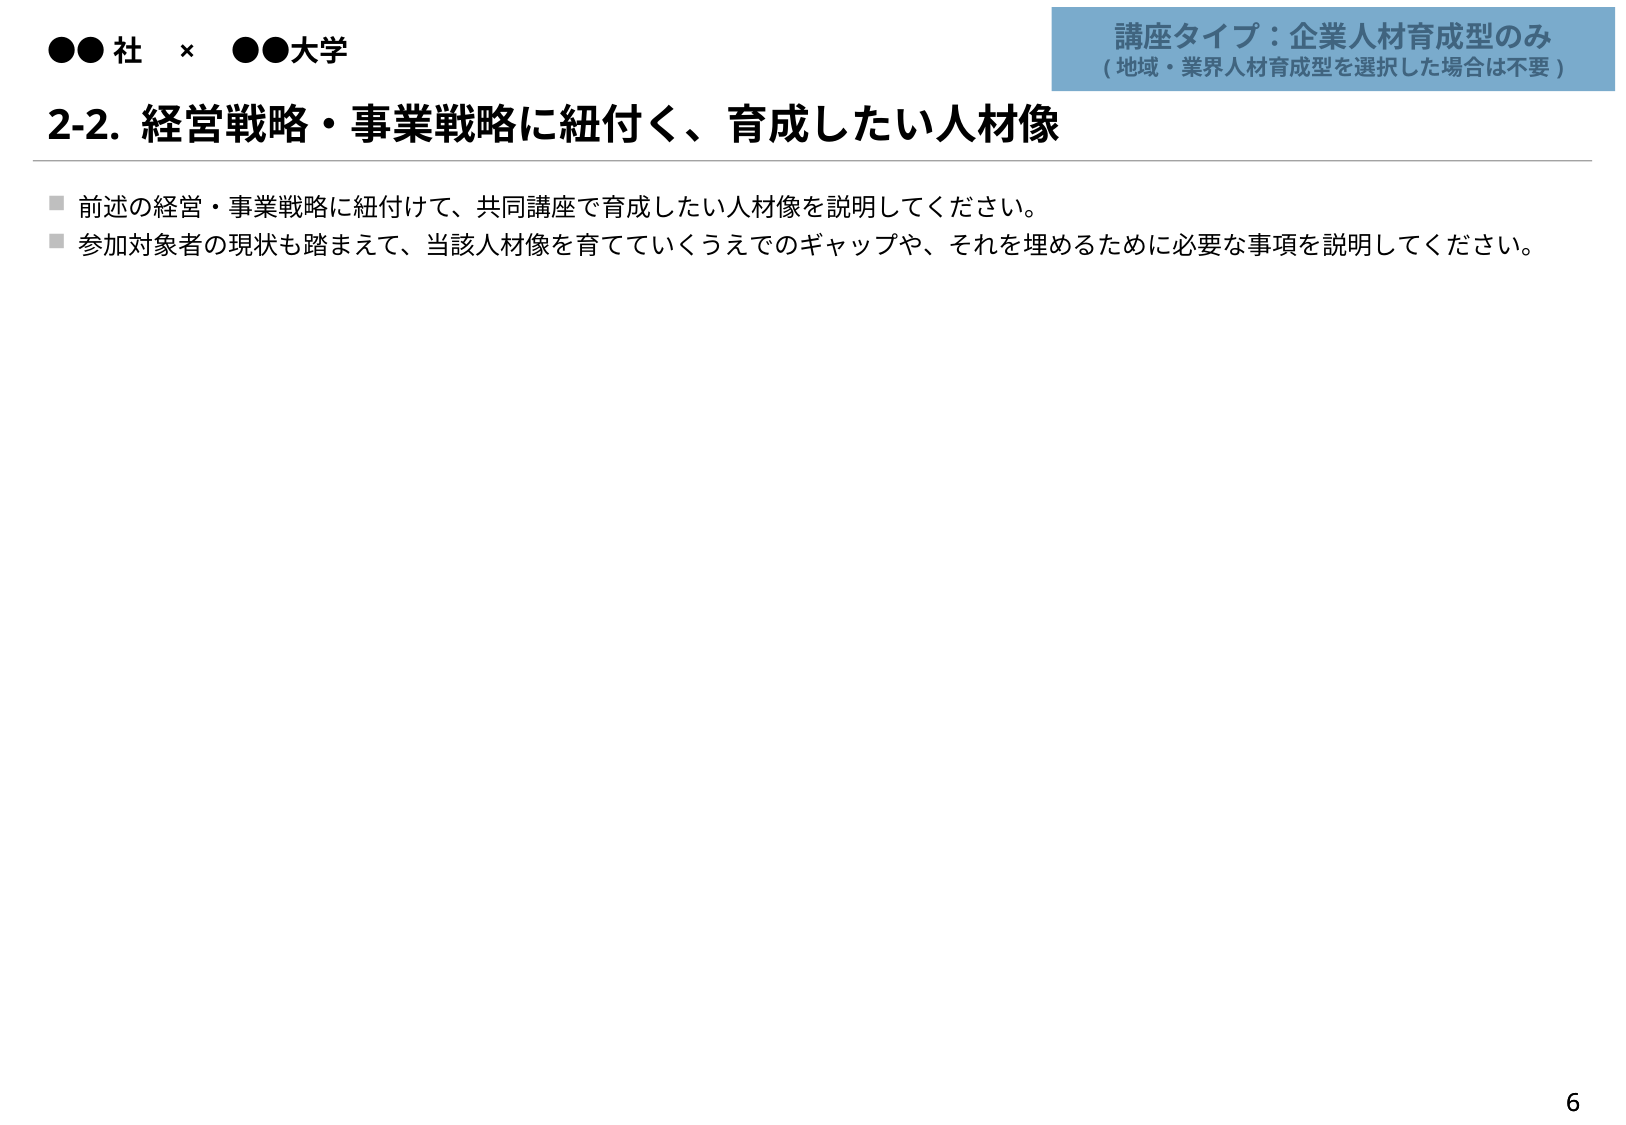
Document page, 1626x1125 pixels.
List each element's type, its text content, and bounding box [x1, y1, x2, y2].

list 前述の経営・事業戦略に紐付けて、共同講座で育成したい人材像を説明してください。 参加対象者の現状も踏まえて、当該人材像を育てていくうえでのギャップや、それを埋めるために必要な事項を説明してください。 [32, 184, 1593, 837]
text_box 講座タイプ：企業人材育成型のみ (地域・業界人材育成型を選択した場合は不要) [1050, 5, 1617, 93]
title ●●社 × ●●大学 [32, 25, 1050, 85]
list 2-2. 経営戦略・事業戦略に紐付く、育成したい人材像 [32, 89, 1593, 155]
